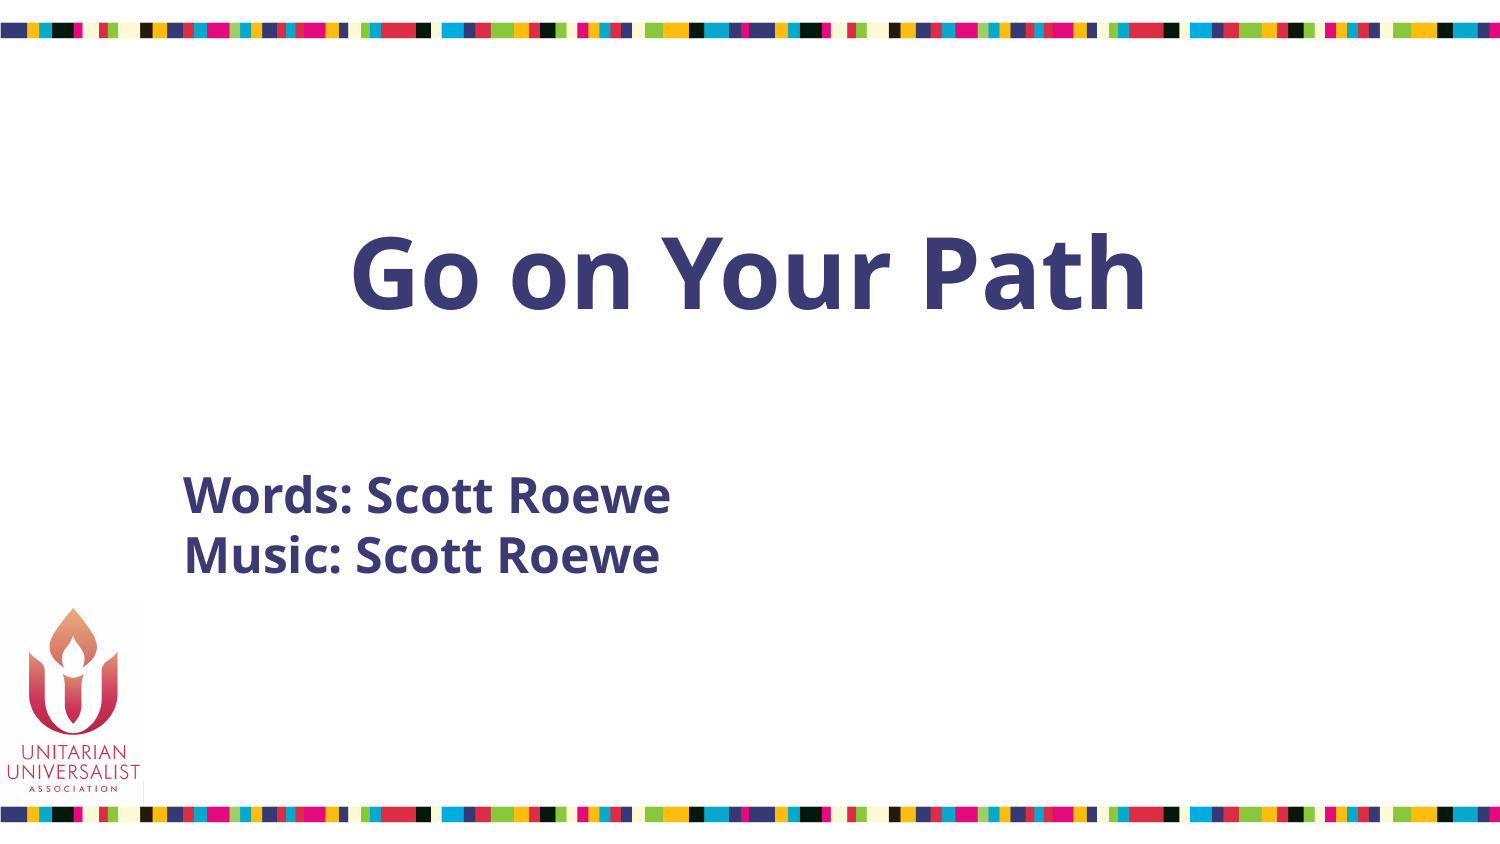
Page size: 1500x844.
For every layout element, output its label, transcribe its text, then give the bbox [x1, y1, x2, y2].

picture [0, 600, 1500, 824]
text_box Words: Scott Roewe Music: Scott Roewe [168, 448, 1495, 659]
picture [0, 22, 1500, 40]
text_box Go on Your Path [74, 75, 1425, 345]
